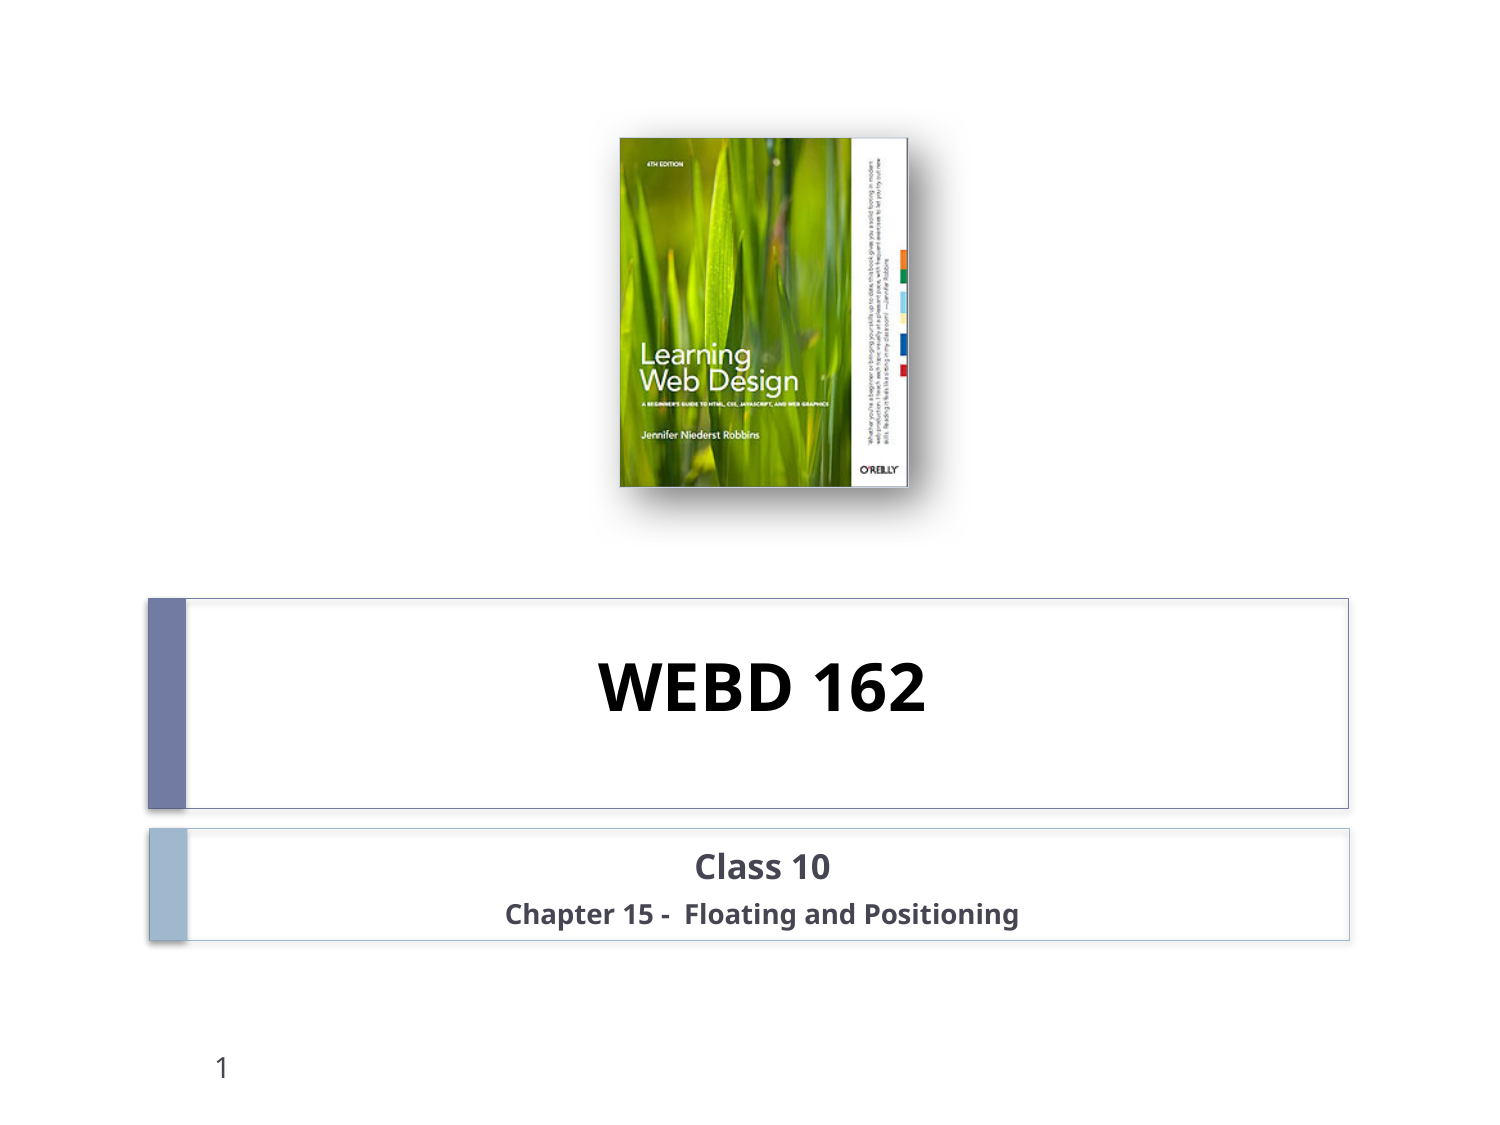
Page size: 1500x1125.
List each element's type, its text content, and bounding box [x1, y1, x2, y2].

subtitle Class 10 Chapter 15 - Floating and Positioning [200, 837, 1325, 938]
slide_number 1 [199, 1042, 400, 1103]
picture [618, 137, 908, 488]
title WEBD 162 [200, 637, 1325, 800]
